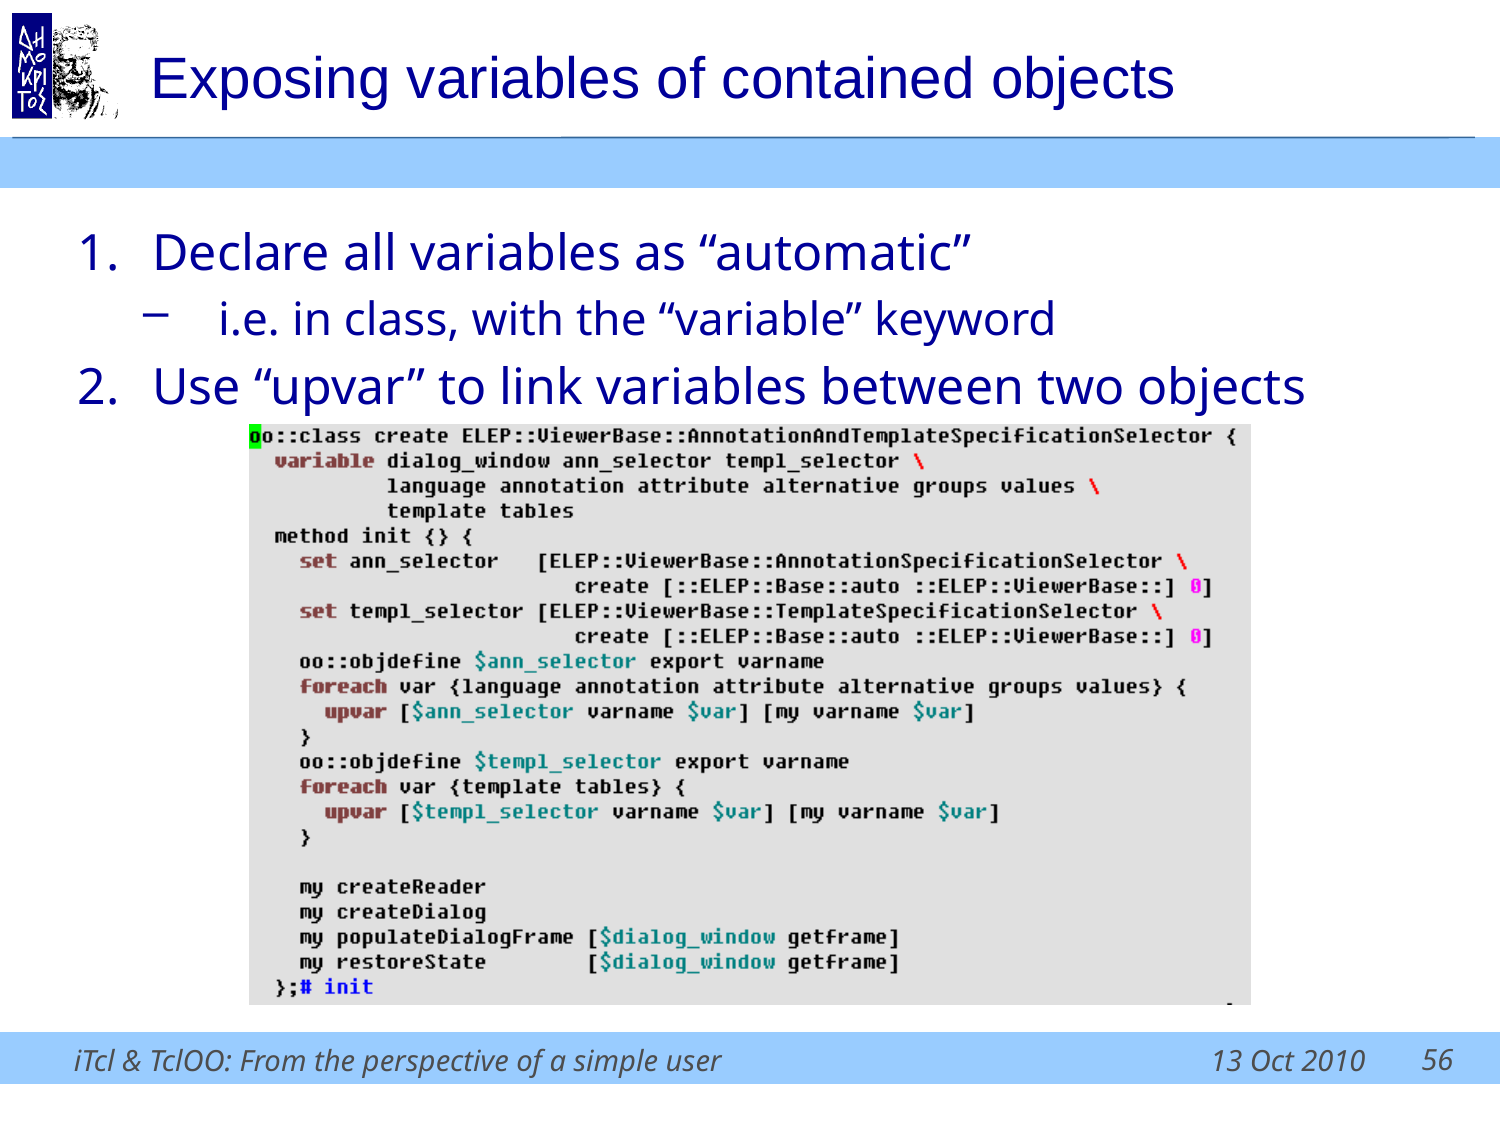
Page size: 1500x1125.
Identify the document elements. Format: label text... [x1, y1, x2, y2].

picture [11, 13, 118, 120]
title Exposing variables of contained objects [135, 12, 1476, 138]
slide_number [1190, 1034, 1381, 1086]
picture [249, 424, 1251, 1005]
list Declare all variables as “automatic” i.e. in class, with the “variable” keyword Use “upvar” to link variables between two objects [62, 212, 1438, 1001]
slide_number 56 [1399, 1033, 1476, 1084]
footer iTcl & TclOO: From the perspective of a simple user [58, 1034, 1190, 1086]
